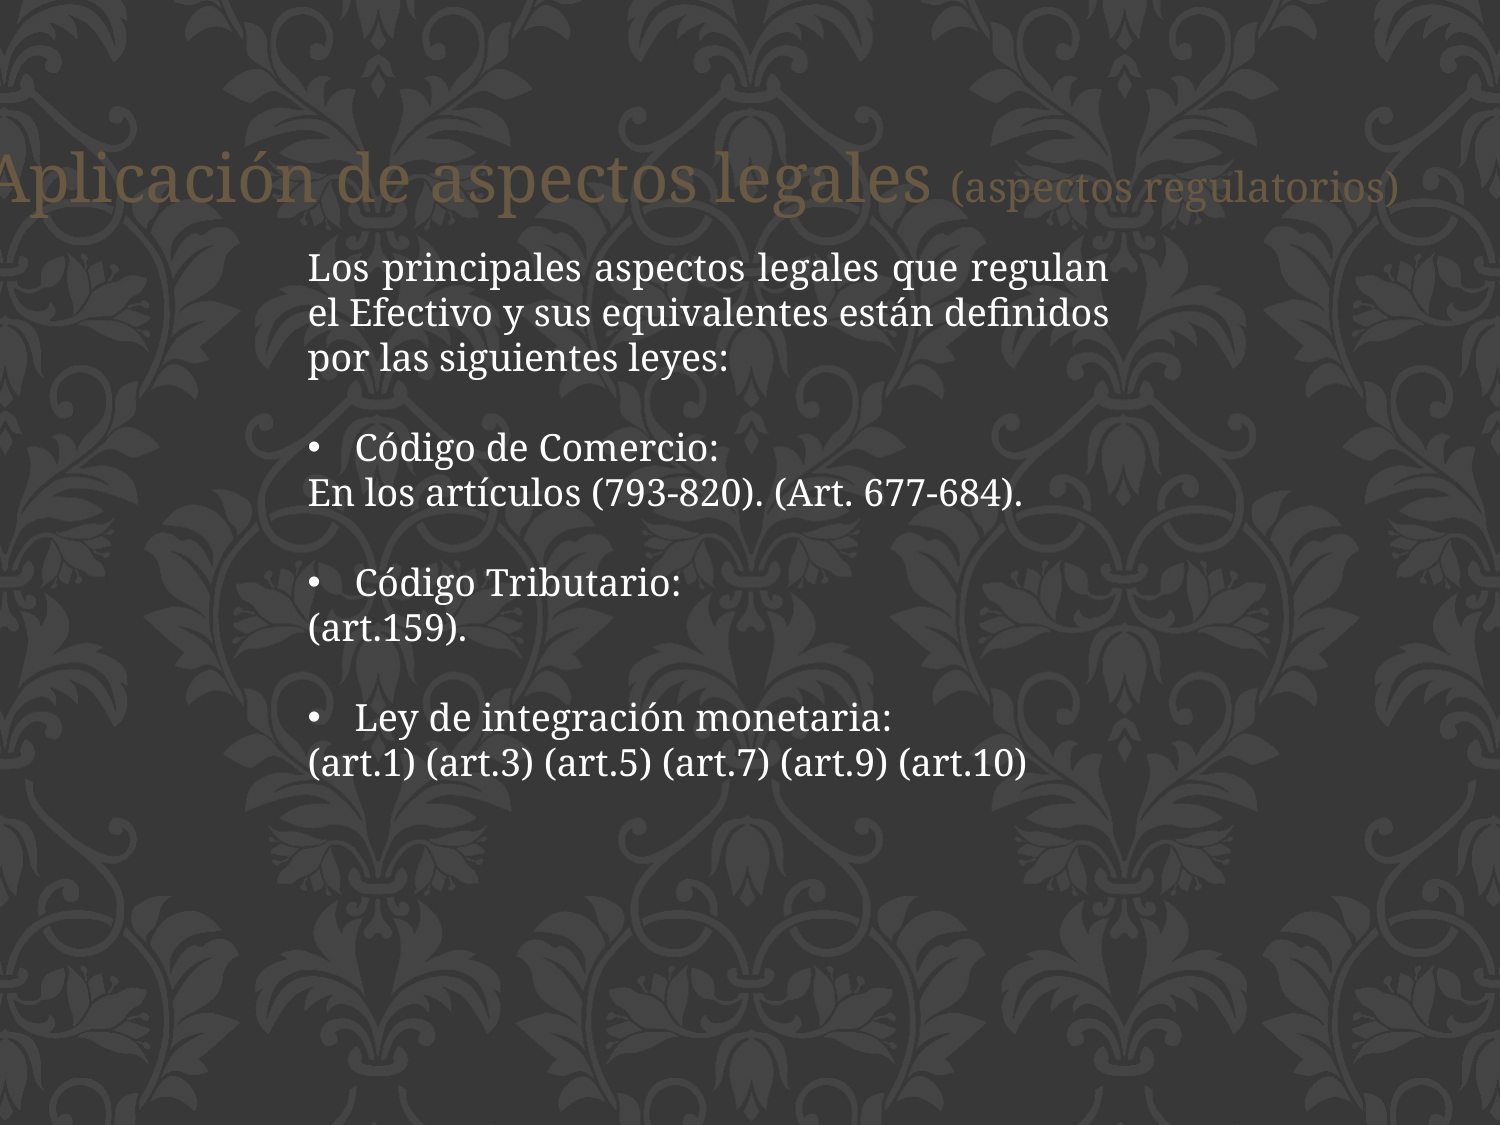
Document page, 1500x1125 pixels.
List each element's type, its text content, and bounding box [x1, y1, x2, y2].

text_box Aplicación de aspectos legales (aspectos regulatorios) [0, 128, 1415, 224]
text_box Los principales aspectos legales que regulan el Efectivo y sus equivalentes están definidos por las siguientes leyes: Código de Comercio: En los artículos (793-820). (Art. 677-684). Código Tributario: (art.159). Ley de integración monetaria: (art.1) (art.3) (art.5) (art.7) (art.9) (art.10) [292, 236, 1125, 882]
